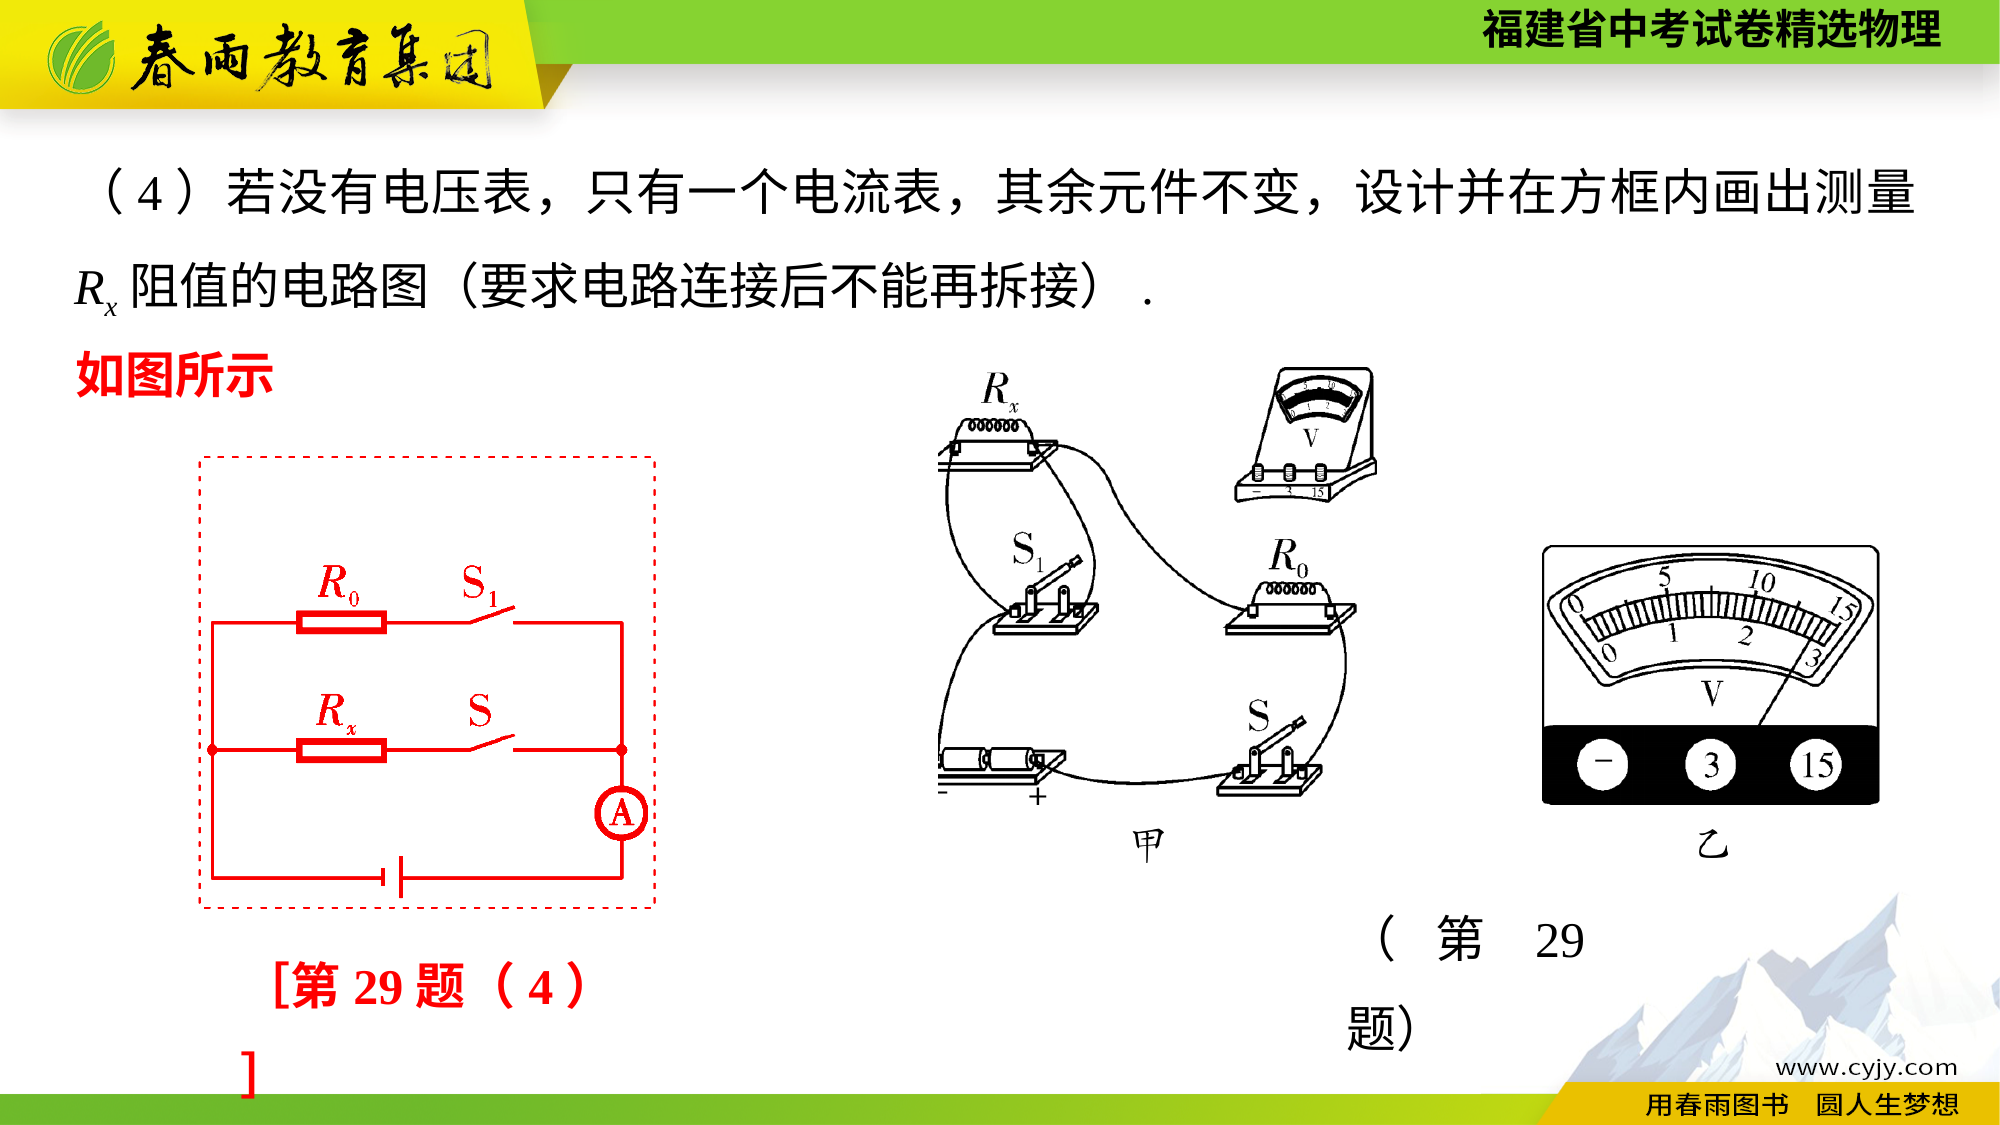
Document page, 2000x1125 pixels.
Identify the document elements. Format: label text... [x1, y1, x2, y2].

text_box （第29题） [1332, 873, 1612, 975]
text_box 如图所示 [60, 305, 291, 411]
picture [0, 0, 2000, 1125]
list （4）若没有电压表，只有一个电流表，其余元件不变，设计并在方框内画出测量Rx阻值的电路图（要求电路连接后不能再拆接）. [59, 122, 1944, 308]
text_box ［第29题（4）］ [225, 927, 631, 1023]
